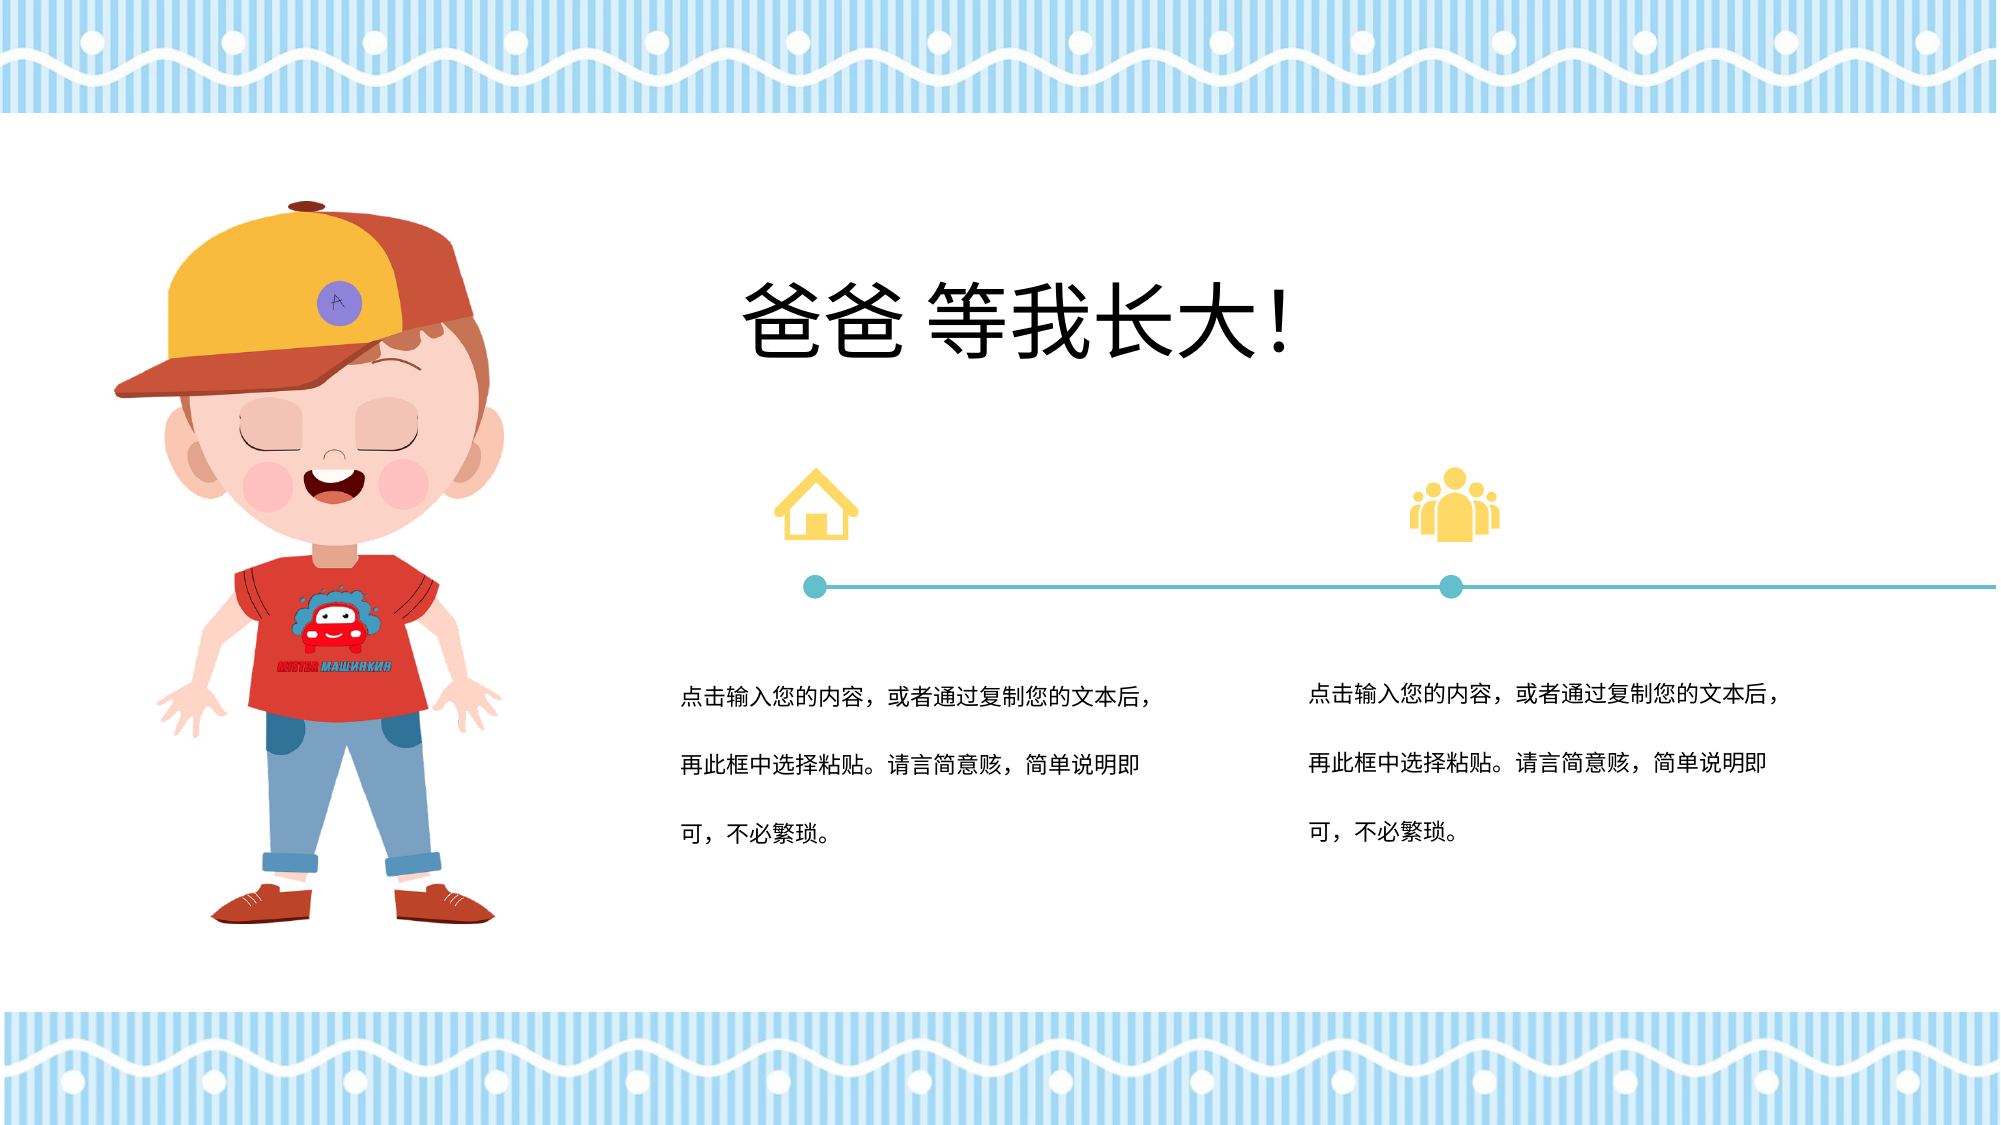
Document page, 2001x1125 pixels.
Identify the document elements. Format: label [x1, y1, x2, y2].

picture [114, 201, 504, 924]
text_box [0, 0, 2000, 1125]
